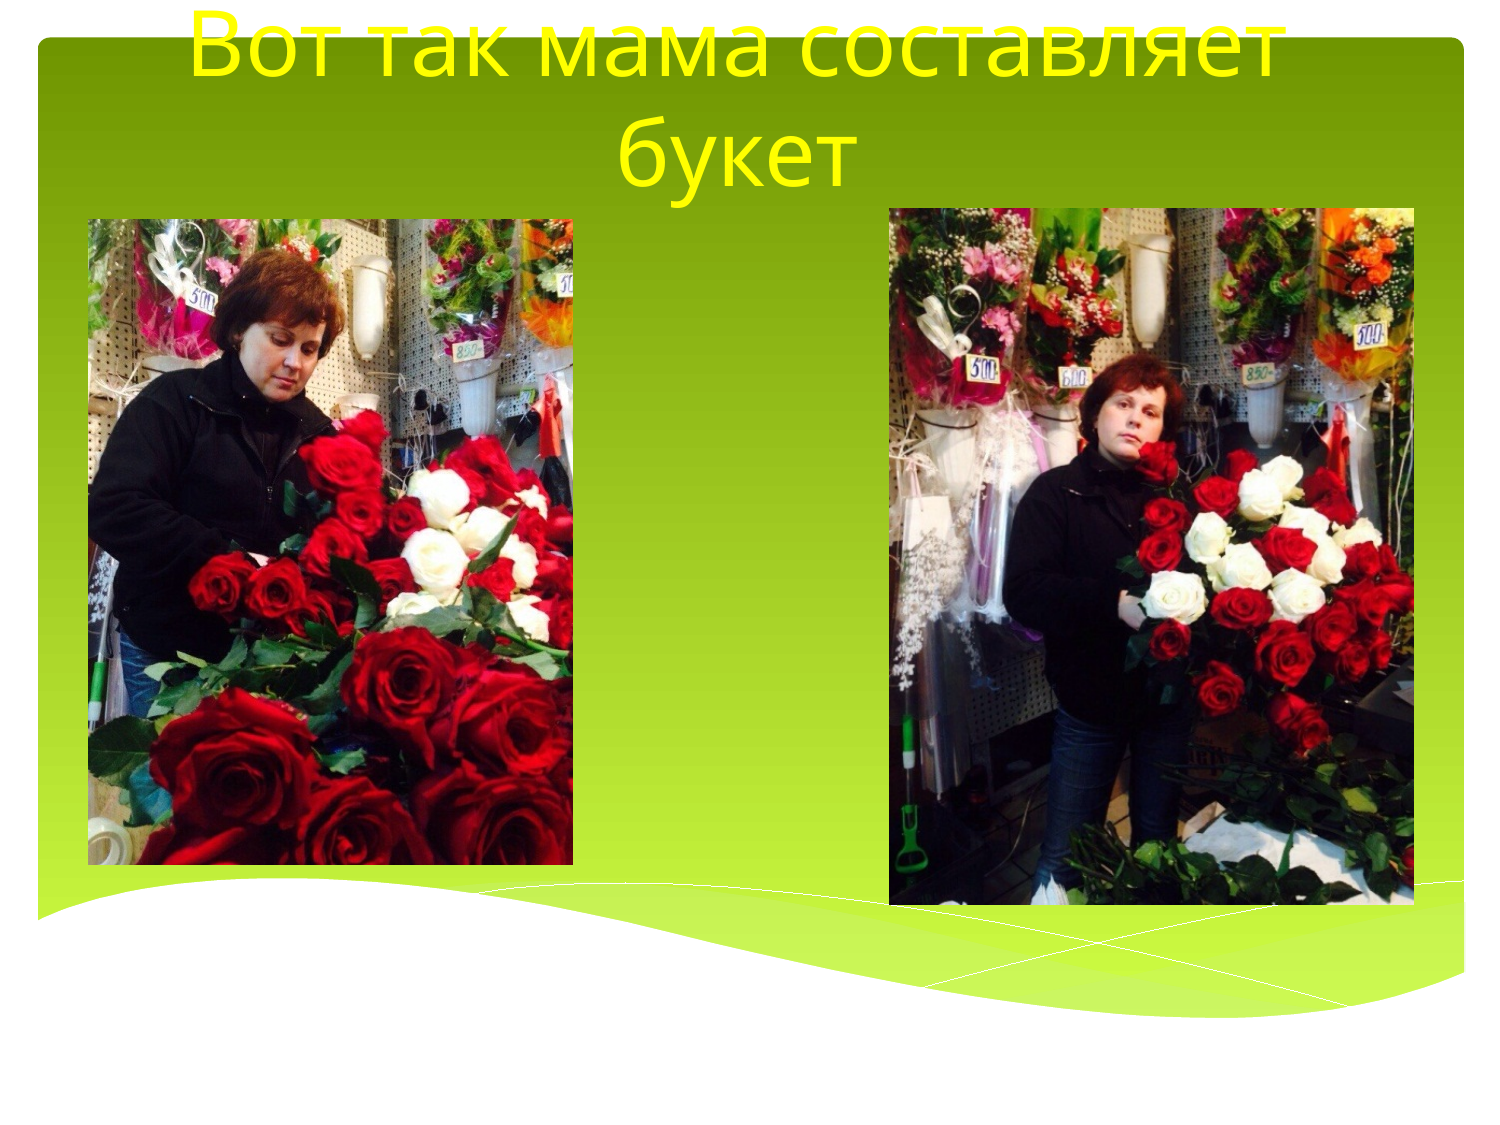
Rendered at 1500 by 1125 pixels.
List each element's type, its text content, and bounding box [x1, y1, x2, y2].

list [889, 207, 1414, 906]
title Вот так мама составляет букет [100, 42, 1376, 212]
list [88, 219, 574, 865]
